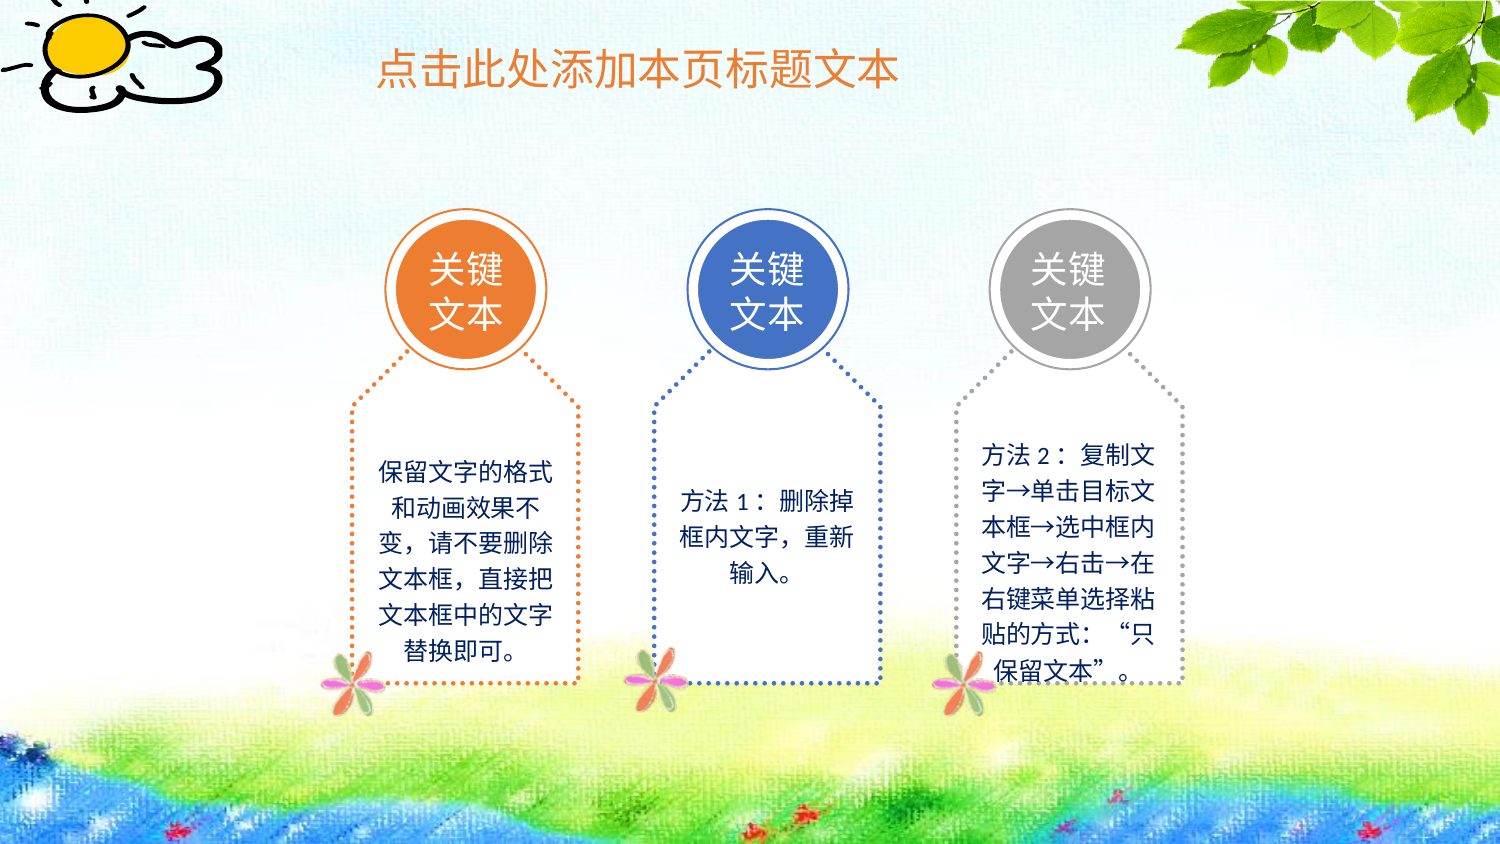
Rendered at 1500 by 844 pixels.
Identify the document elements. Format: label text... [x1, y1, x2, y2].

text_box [619, 293, 881, 713]
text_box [989, 209, 1151, 370]
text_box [385, 209, 547, 370]
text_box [927, 293, 1183, 717]
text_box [687, 209, 849, 370]
text_box 点击此处添加本页标题文本 [360, 34, 972, 102]
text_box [316, 293, 579, 717]
picture [0, 0, 1500, 844]
